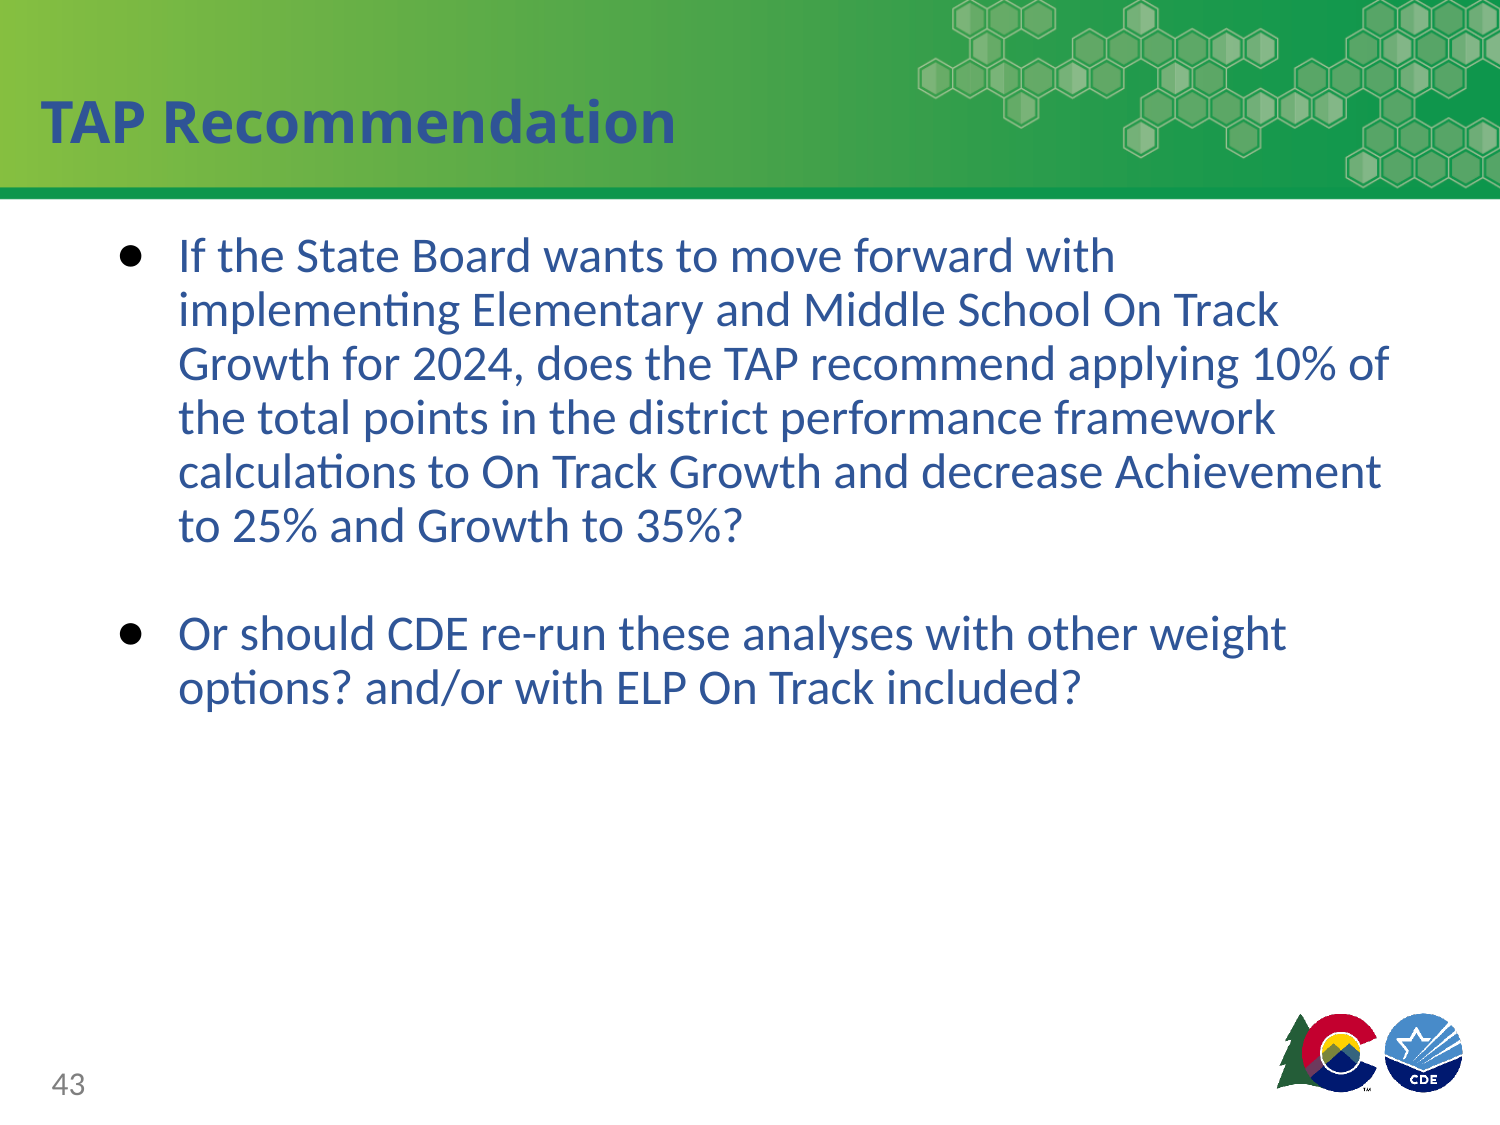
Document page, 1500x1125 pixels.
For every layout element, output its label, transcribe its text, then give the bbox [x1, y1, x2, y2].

picture [0, 0, 1500, 200]
list If the State Board wants to move forward with implementing Elementary and Middle School On Track Growth for 2024, does the TAP recommend applying 10% of the total points in the district performance framework calculations to On Track Growth and decrease Achievement to 25% and Growth to 35%? Or should CDE re-run these analyses with other weight options? and/or with ELP On Track included? [103, 229, 1397, 1007]
picture [1275, 1012, 1463, 1093]
title TAP Recommendation [40, 84, 1038, 166]
slide_number 43 [36, 1054, 375, 1115]
